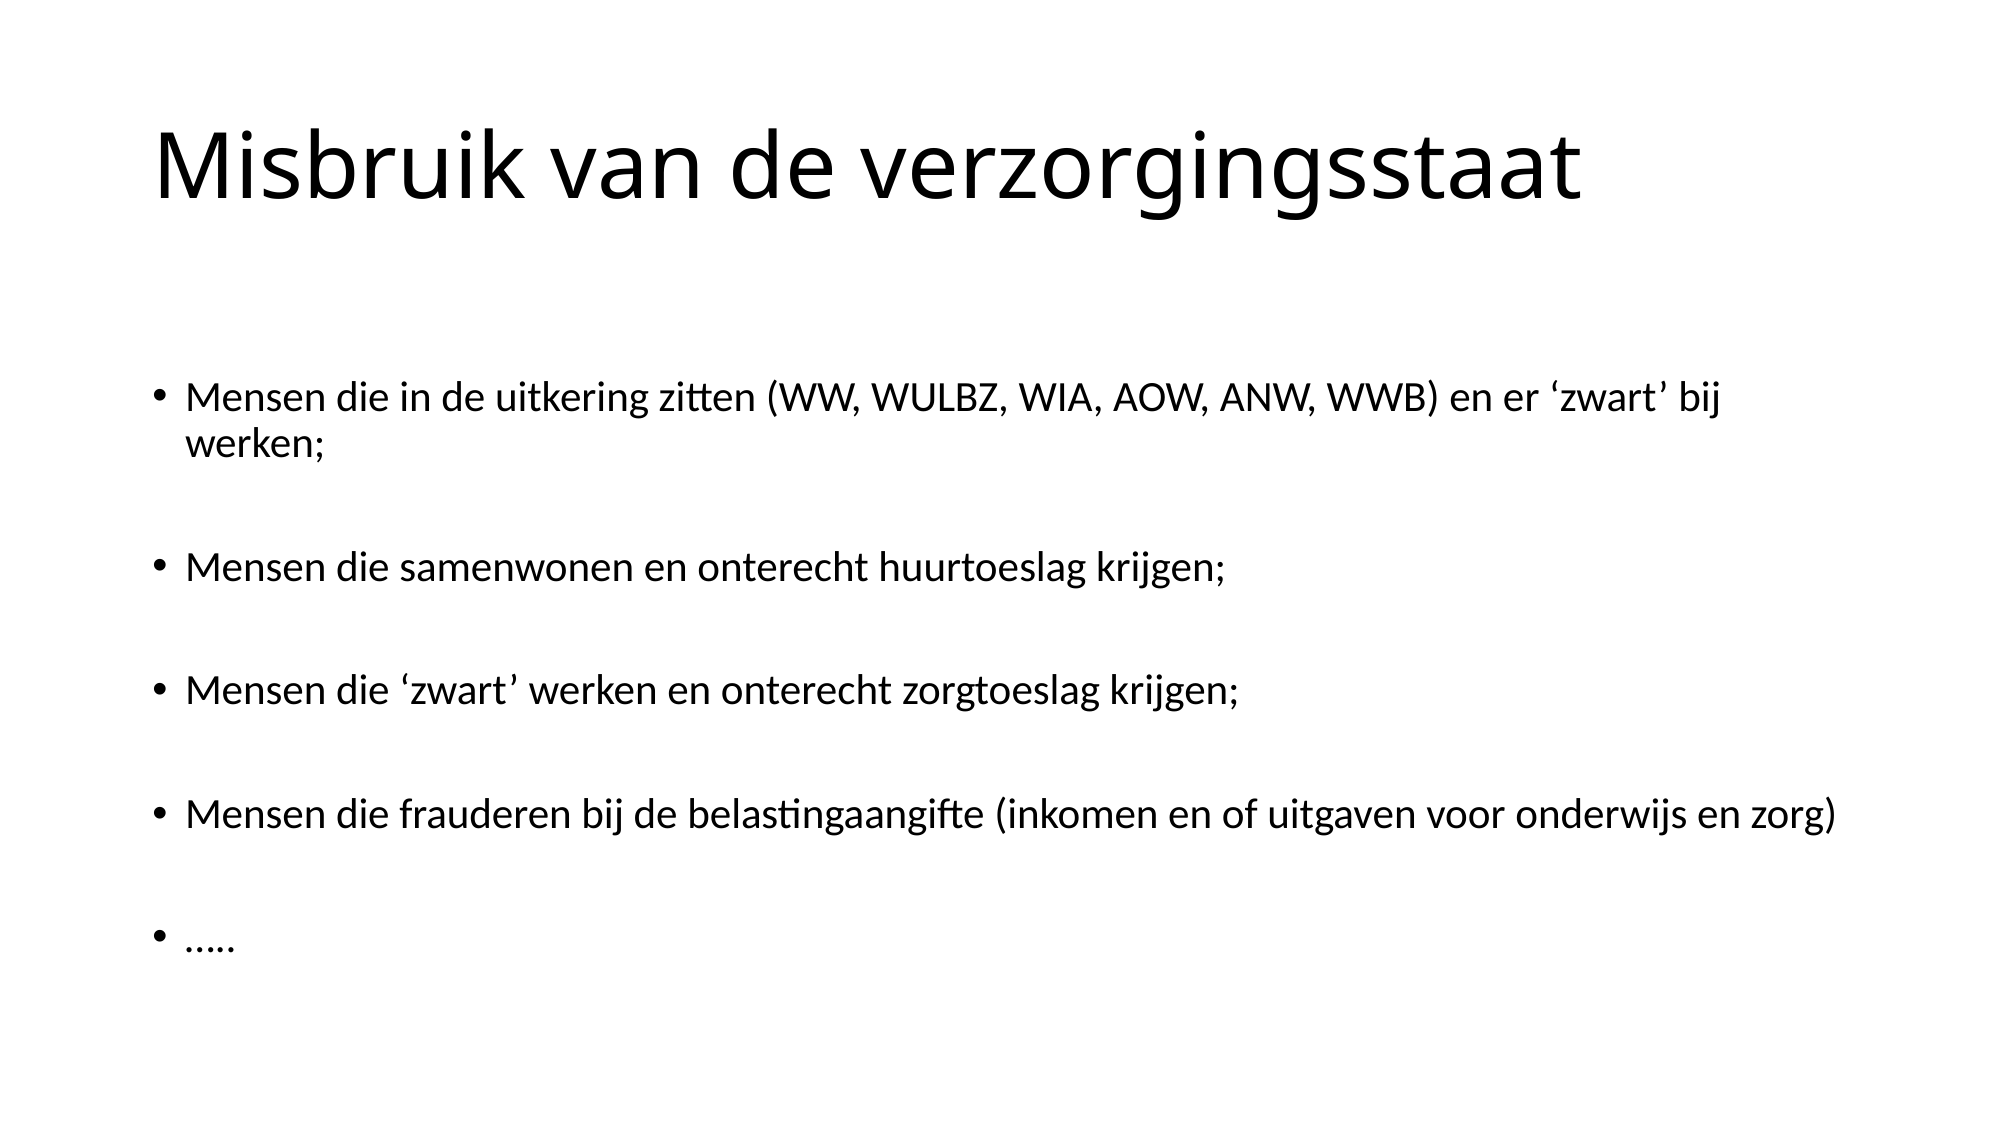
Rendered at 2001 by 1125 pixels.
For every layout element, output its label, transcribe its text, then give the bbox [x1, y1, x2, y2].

list Mensen die in de uitkering zitten (WW, WULBZ, WIA, AOW, ANW, WWB) en er ‘zwart’ bij werken; Mensen die samenwonen en onterecht huurtoeslag krijgen; Mensen die ‘zwart’ werken en onterecht zorgtoeslag krijgen; Mensen die frauderen bij de belastingaangifte (inkomen en of uitgaven voor onderwijs en zorg) ….. [137, 299, 1863, 1014]
title Misbruik van de verzorgingsstaat [137, 59, 1863, 278]
